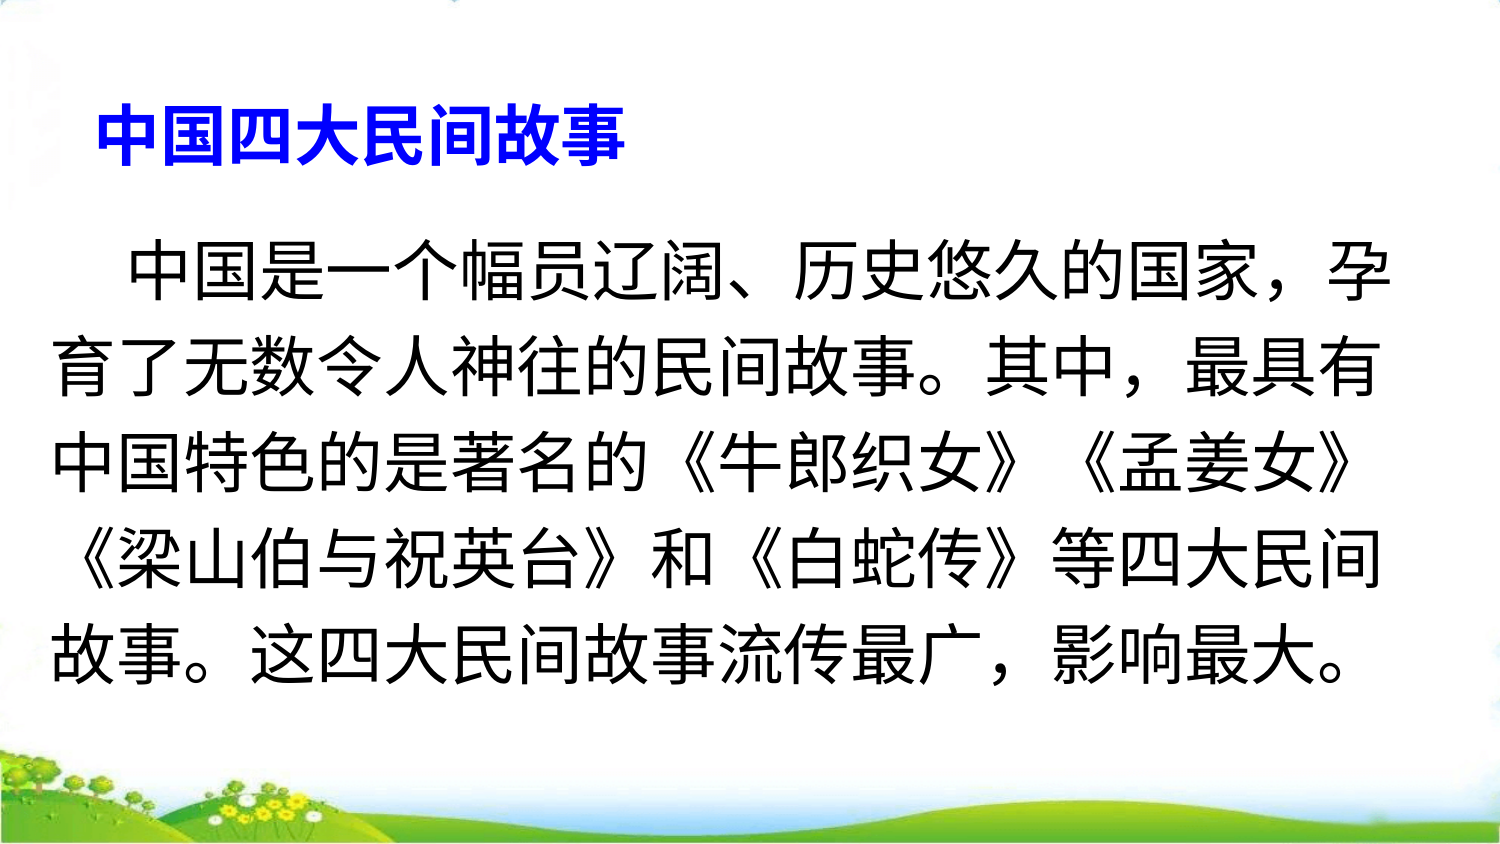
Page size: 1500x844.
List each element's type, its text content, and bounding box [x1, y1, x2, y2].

text_box 中国是一个幅员辽阔、历史悠久的国家，孕育了无数令人神往的民间故事。其中，最具有中国特色的是著名的《牛郎织女》《孟姜女》《梁山伯与祝英台》和《白蛇传》等四大民间故事。这四大民间故事流传最广，影响最大。 [35, 205, 1430, 701]
picture [0, 0, 1500, 844]
text_box 中国四大民间故事 [79, 86, 643, 182]
